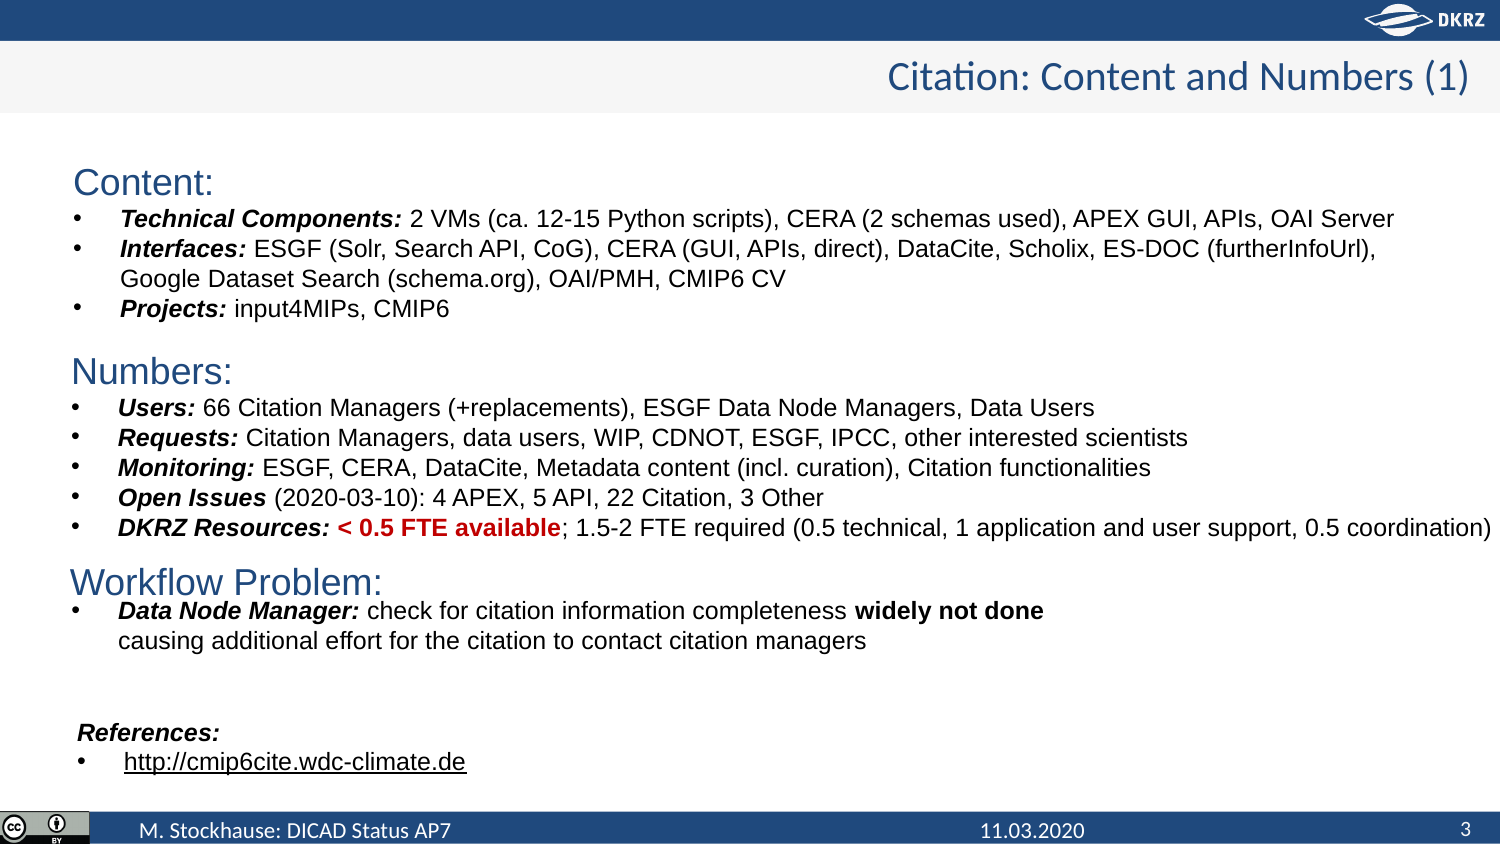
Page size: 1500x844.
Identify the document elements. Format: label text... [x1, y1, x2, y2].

title Citation: Content and Numbers (1) [0, 40, 1500, 113]
text_box Workflow Problem: [55, 550, 399, 611]
text_box Data Node Manager: check for citation information completeness widely not done causing additional effort for the citation to contact citation managers [56, 587, 1060, 662]
picture [0, 811, 90, 844]
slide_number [750, 811, 1100, 844]
text_box Content: Technical Components: 2 VMs (ca. 12-15 Python scripts), CERA (2 schemas used), APEX GUI, APIs, OAI Server Interfaces: ESGF (Solr, Search API, CoG), CERA (GUI, APIs, direct), DataCite, Scholix, ES-DOC (furtherInfoUrl), Google Dataset Search (schema.org), OAI/PMH, CMIP6 CV Projects: input4MIPs, CMIP6 [58, 150, 1412, 330]
text_box Numbers: Users: 66 Citation Managers (+replacements), ESGF Data Node Managers, Data Users Requests: Citation Managers, data users, WIP, CDNOT, ESGF, IPCC, other interested scientists Monitoring: ESGF, CERA, DataCite, Metadata content (incl. curation), Citation functionalities Open Issues (2020-03-10): 4 APEX, 5 API, 22 Citation, 3 Other DKRZ Resources: < 0.5 FTE available; 1.5-2 FTE required (0.5 technical, 1 application and user support, 0.5 coordination) [56, 339, 1500, 549]
footer M. Stockhause: DICAD Status AP7 [123, 811, 727, 844]
text_box References: http://cmip6cite.wdc-climate.de [62, 708, 489, 784]
slide_number 3 [1376, 811, 1500, 844]
